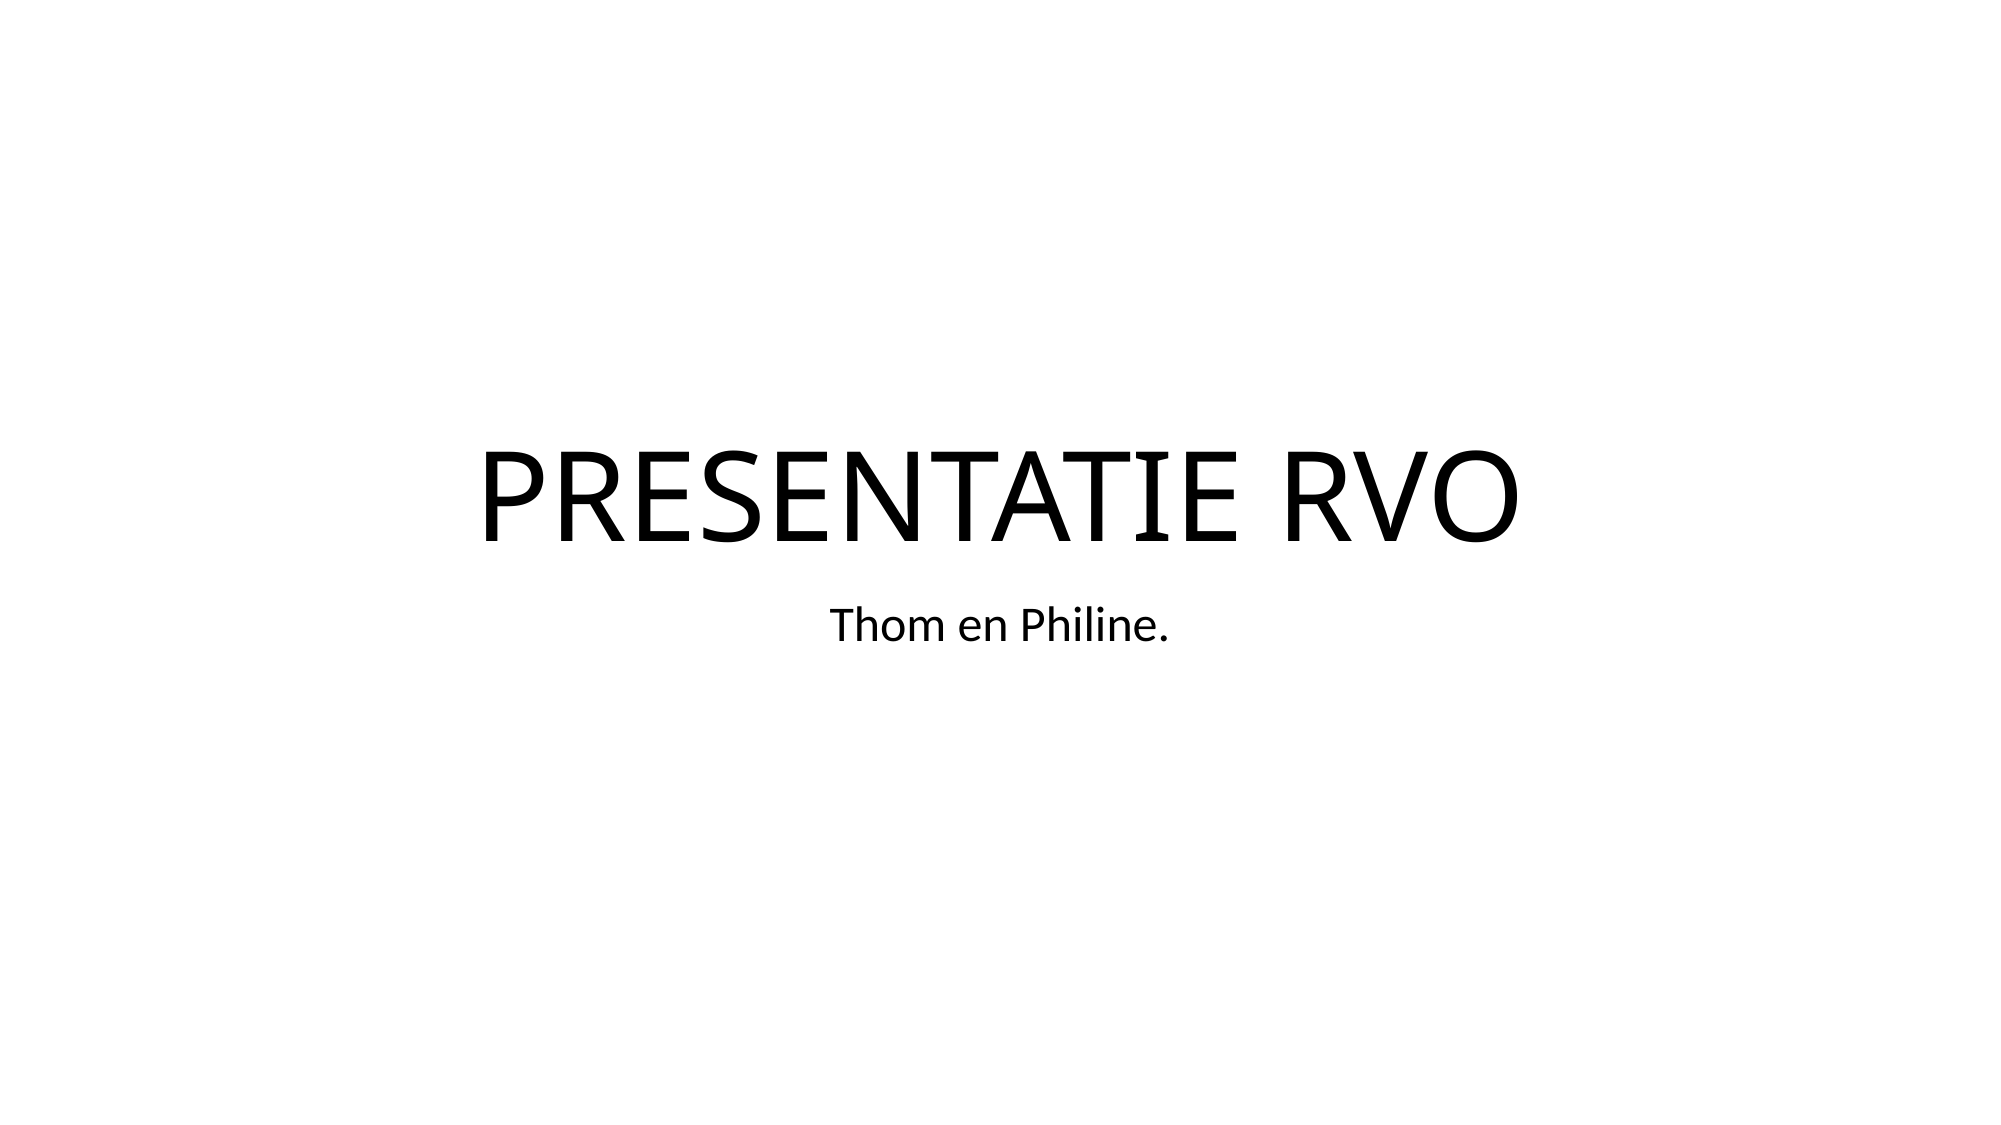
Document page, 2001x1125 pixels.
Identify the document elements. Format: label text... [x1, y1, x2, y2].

subtitle Thom en Philine. [249, 590, 1750, 863]
title PRESENTATIE RVO [249, 184, 1750, 576]
